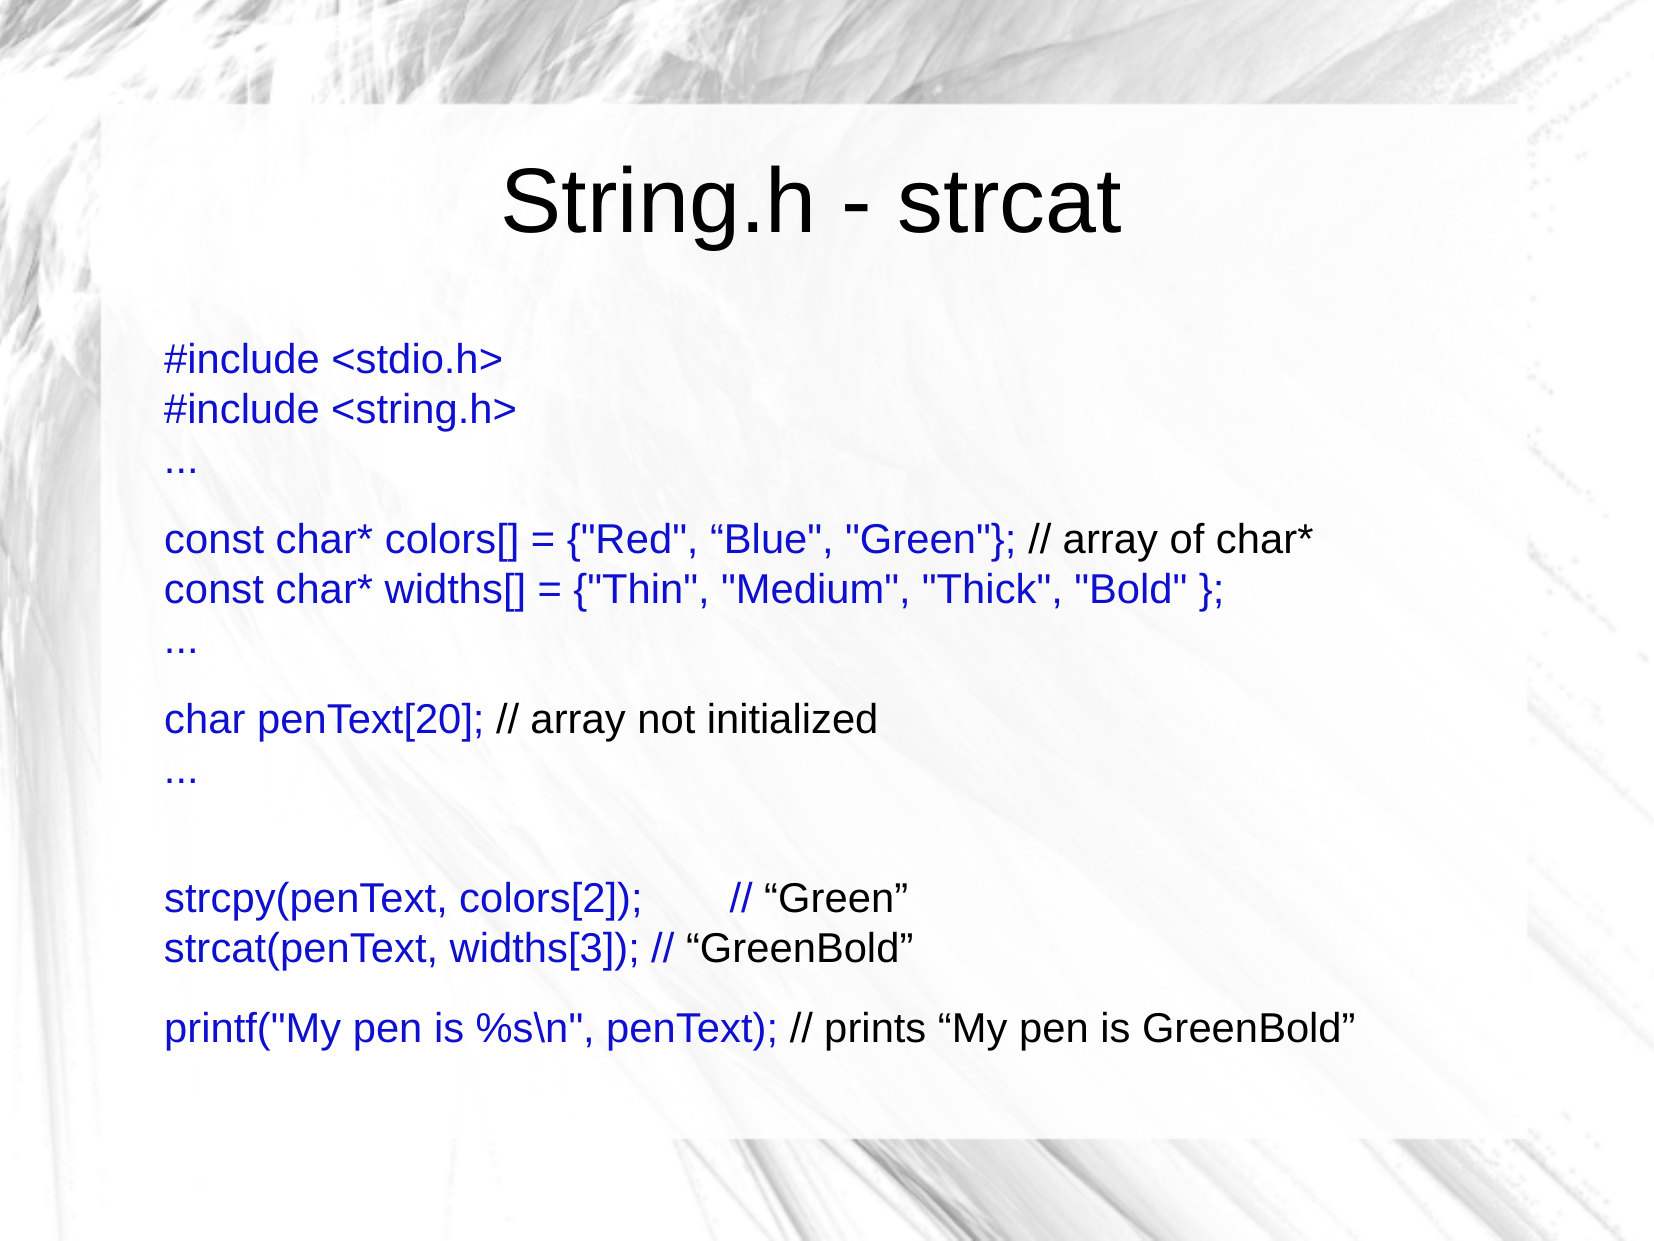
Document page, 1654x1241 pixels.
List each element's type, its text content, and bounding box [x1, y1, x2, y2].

title String.h - strcat [118, 93, 1506, 299]
list #include <stdio.h> #include <string.h> ... const char* colors[] = {"Red", “Blue", "Green"}; // array of char* const char* widths[] = {"Thin", "Medium", "Thick", "Bold" }; ... char penText[20]; // array not initialized ... strcpy(penText, colors[2]); // “Green” strcat(penText, widths[3]); // “GreenBold” printf("My pen is %s\n", penText); // prints “My pen is GreenBold” [118, 332, 1571, 1121]
picture [0, 0, 1654, 1241]
